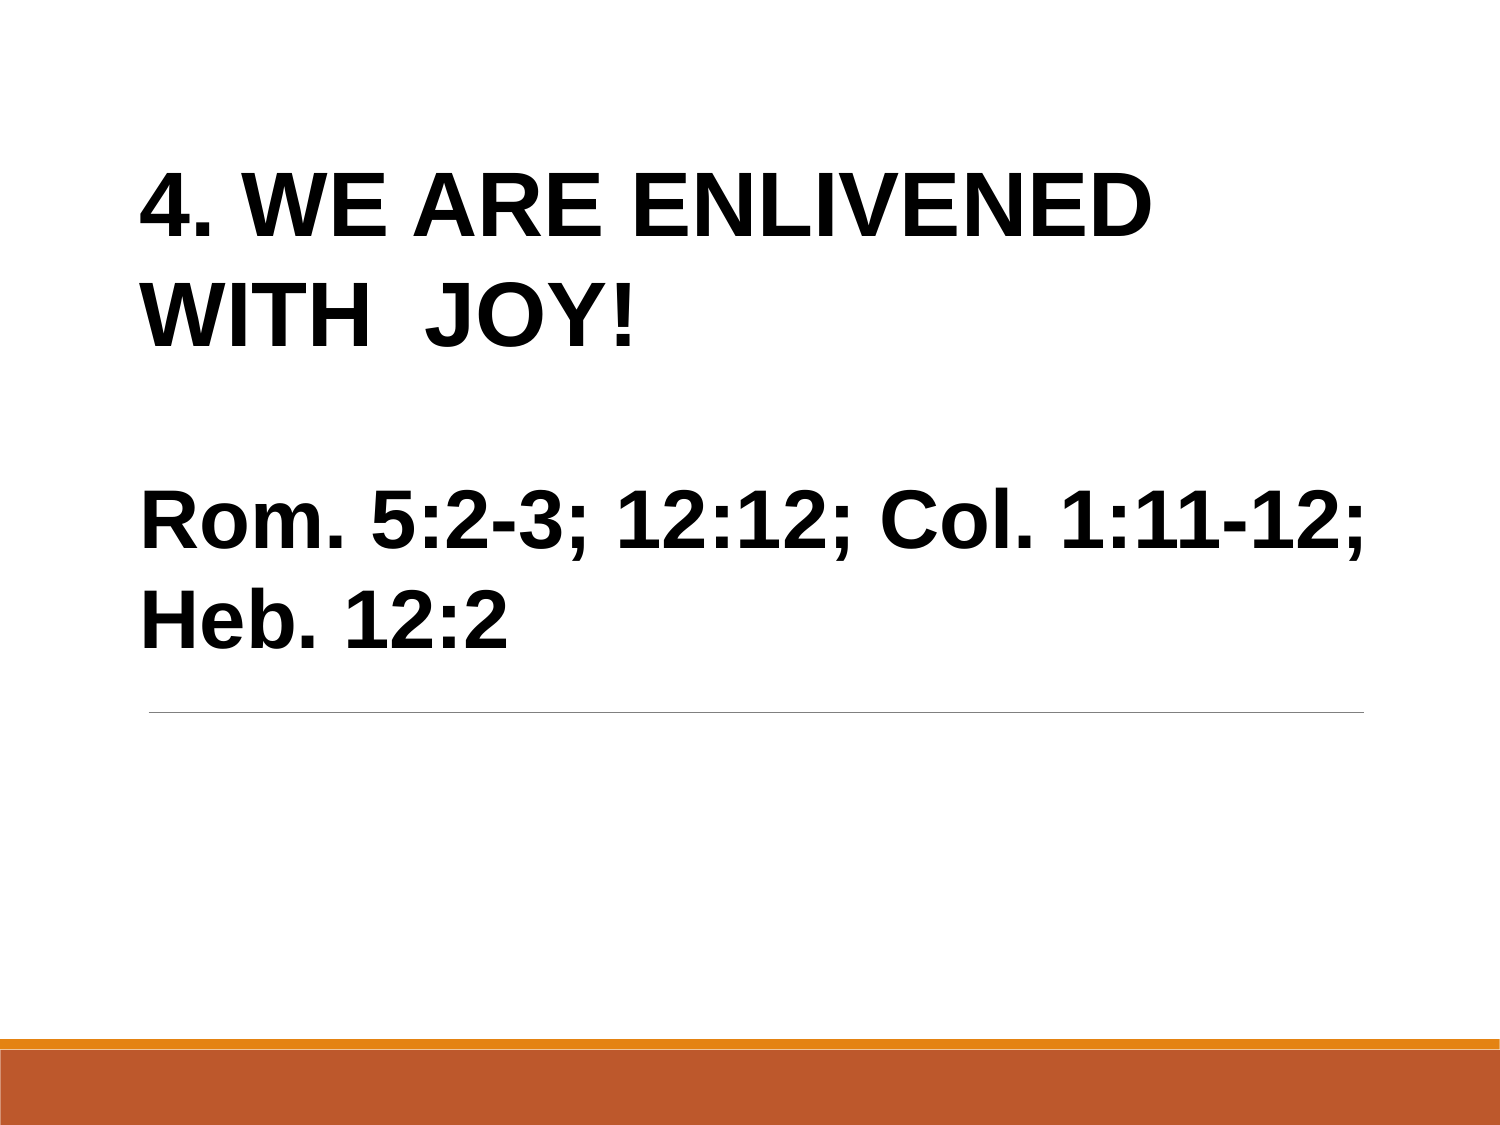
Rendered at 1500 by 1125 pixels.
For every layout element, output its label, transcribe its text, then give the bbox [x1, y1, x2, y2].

text_box 4. WE ARE ENLIVENED WITH JOY! Rom. 5:2-3; 12:12; Col. 1:11-12; Heb. 12:2 [124, 137, 1400, 673]
